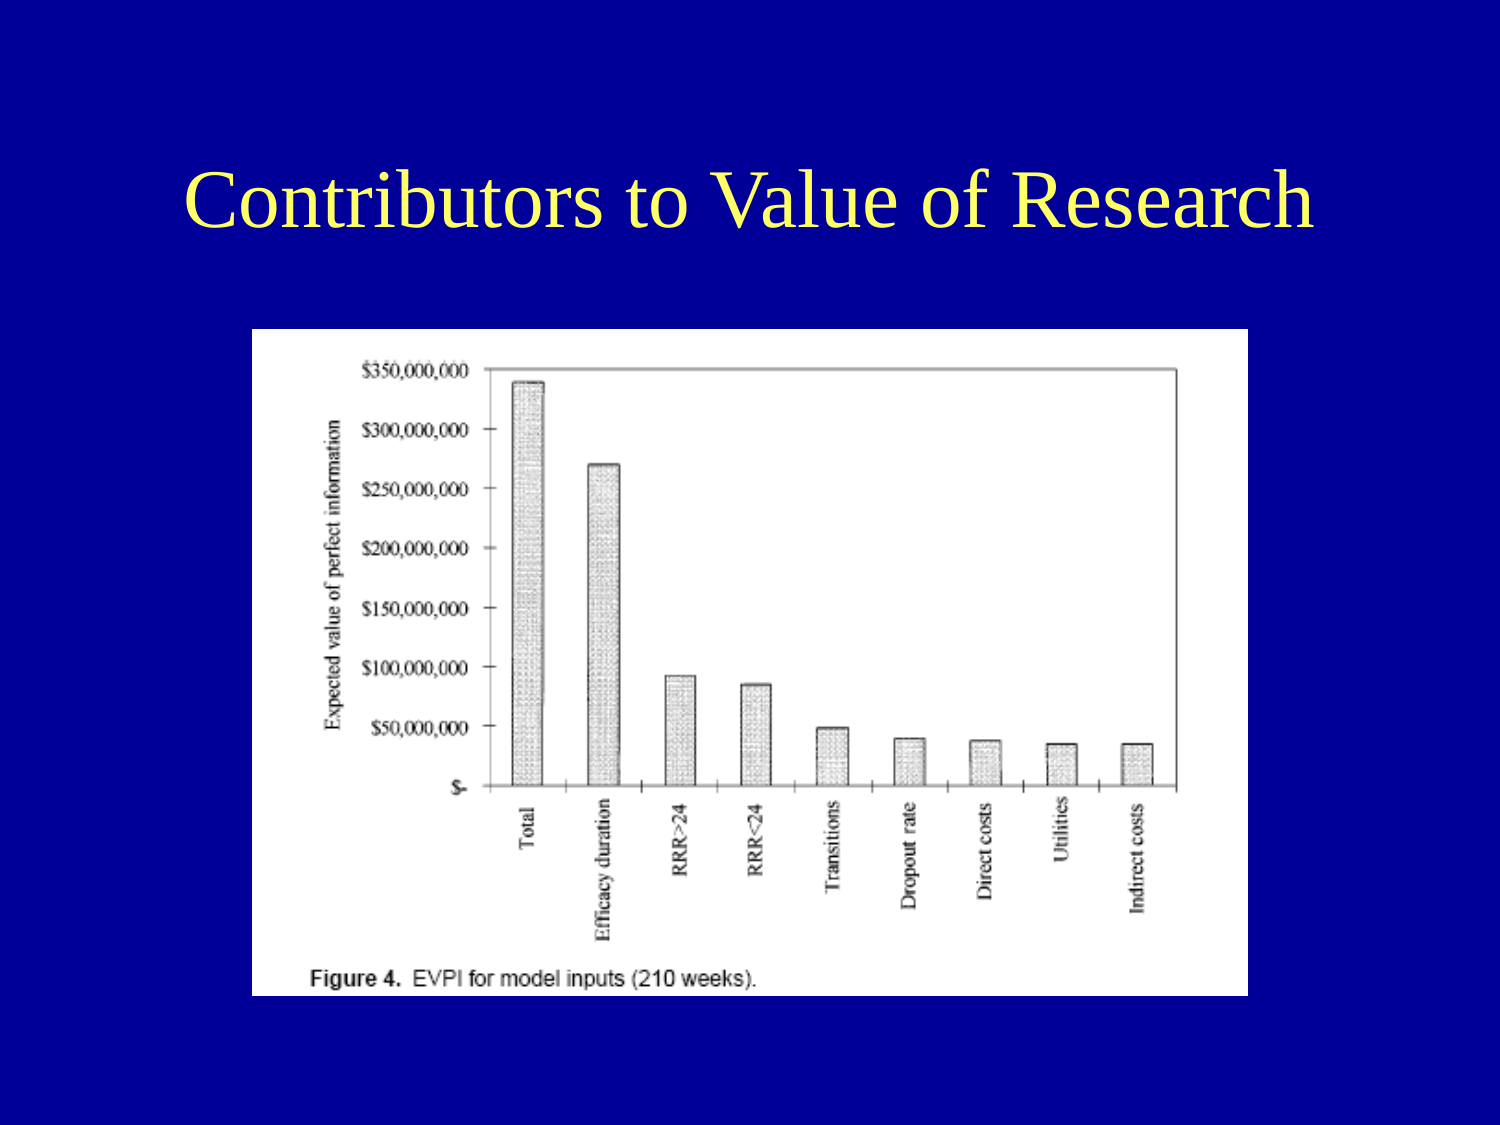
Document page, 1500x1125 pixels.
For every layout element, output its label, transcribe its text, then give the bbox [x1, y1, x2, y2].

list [252, 329, 1248, 996]
title Contributors to Value of Research [112, 99, 1388, 288]
